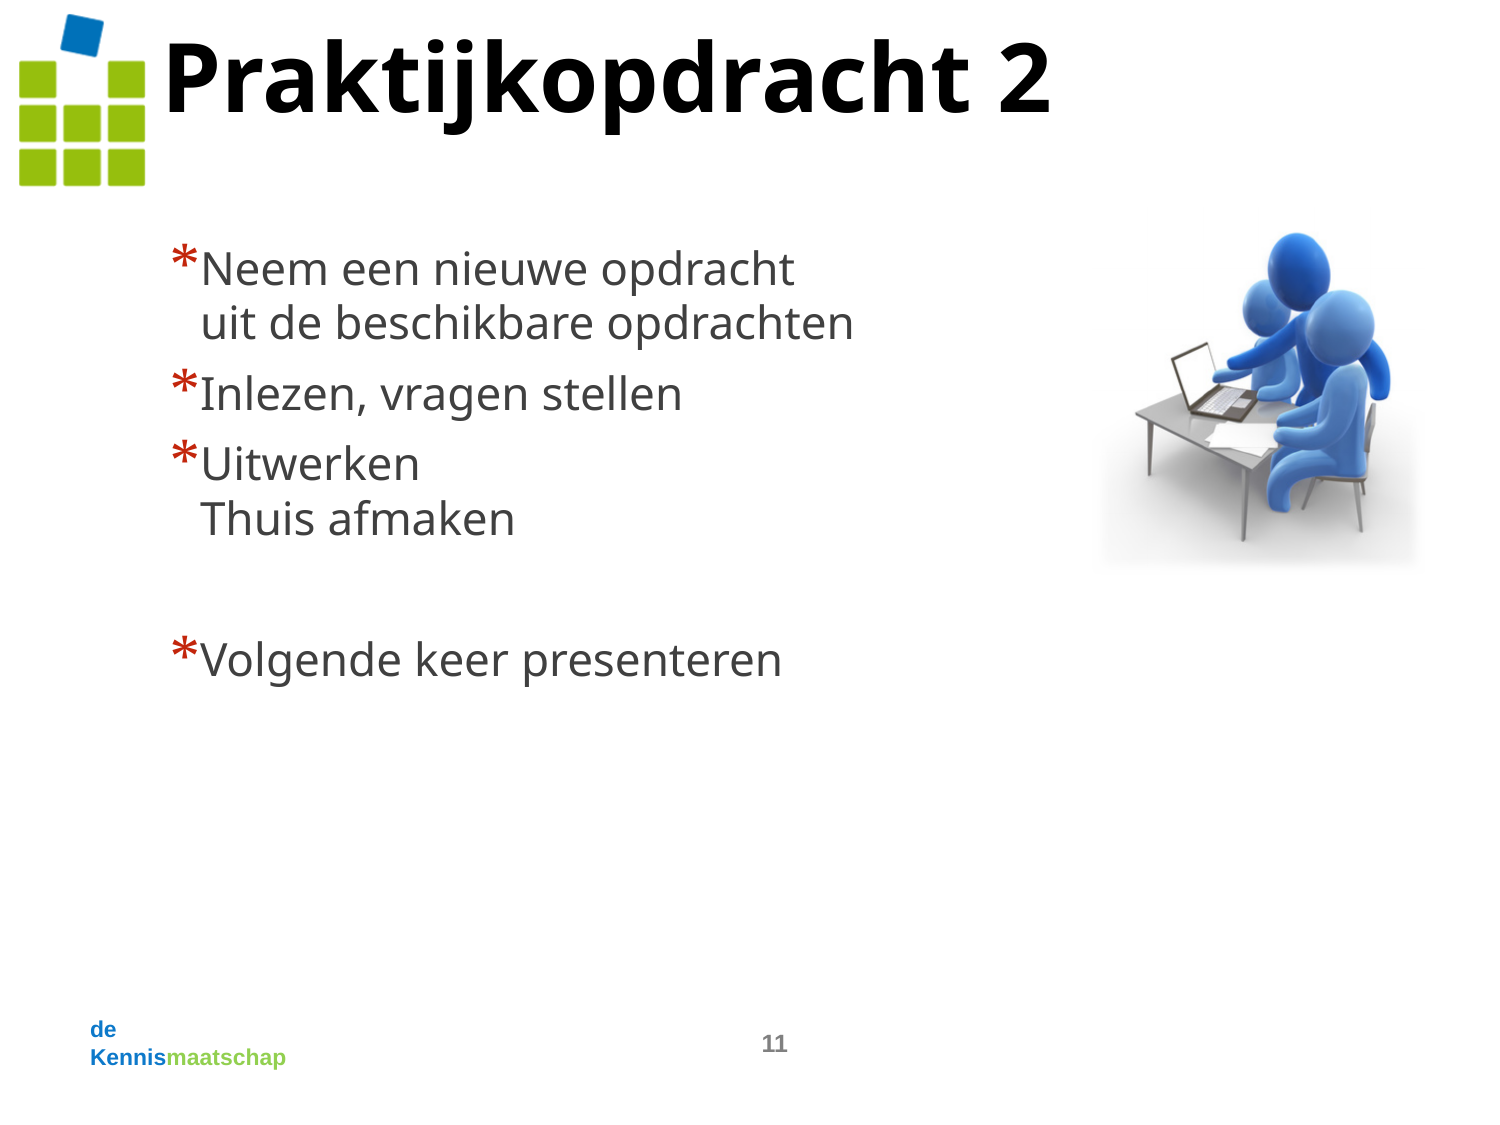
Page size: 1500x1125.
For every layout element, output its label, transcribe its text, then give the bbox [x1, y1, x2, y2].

list Neem een nieuwe opdracht uit de beschikbare opdrachten Inlezen, vragen stellen Uitwerken Thuis afmaken Volgende keer presenteren [147, 231, 1424, 965]
picture [17, 3, 147, 197]
title Praktijkopdracht 2 [146, 8, 1495, 197]
picture [1092, 207, 1426, 575]
footer de Kennismaatschap [75, 1012, 624, 1073]
slide_number 11 [624, 1012, 925, 1073]
